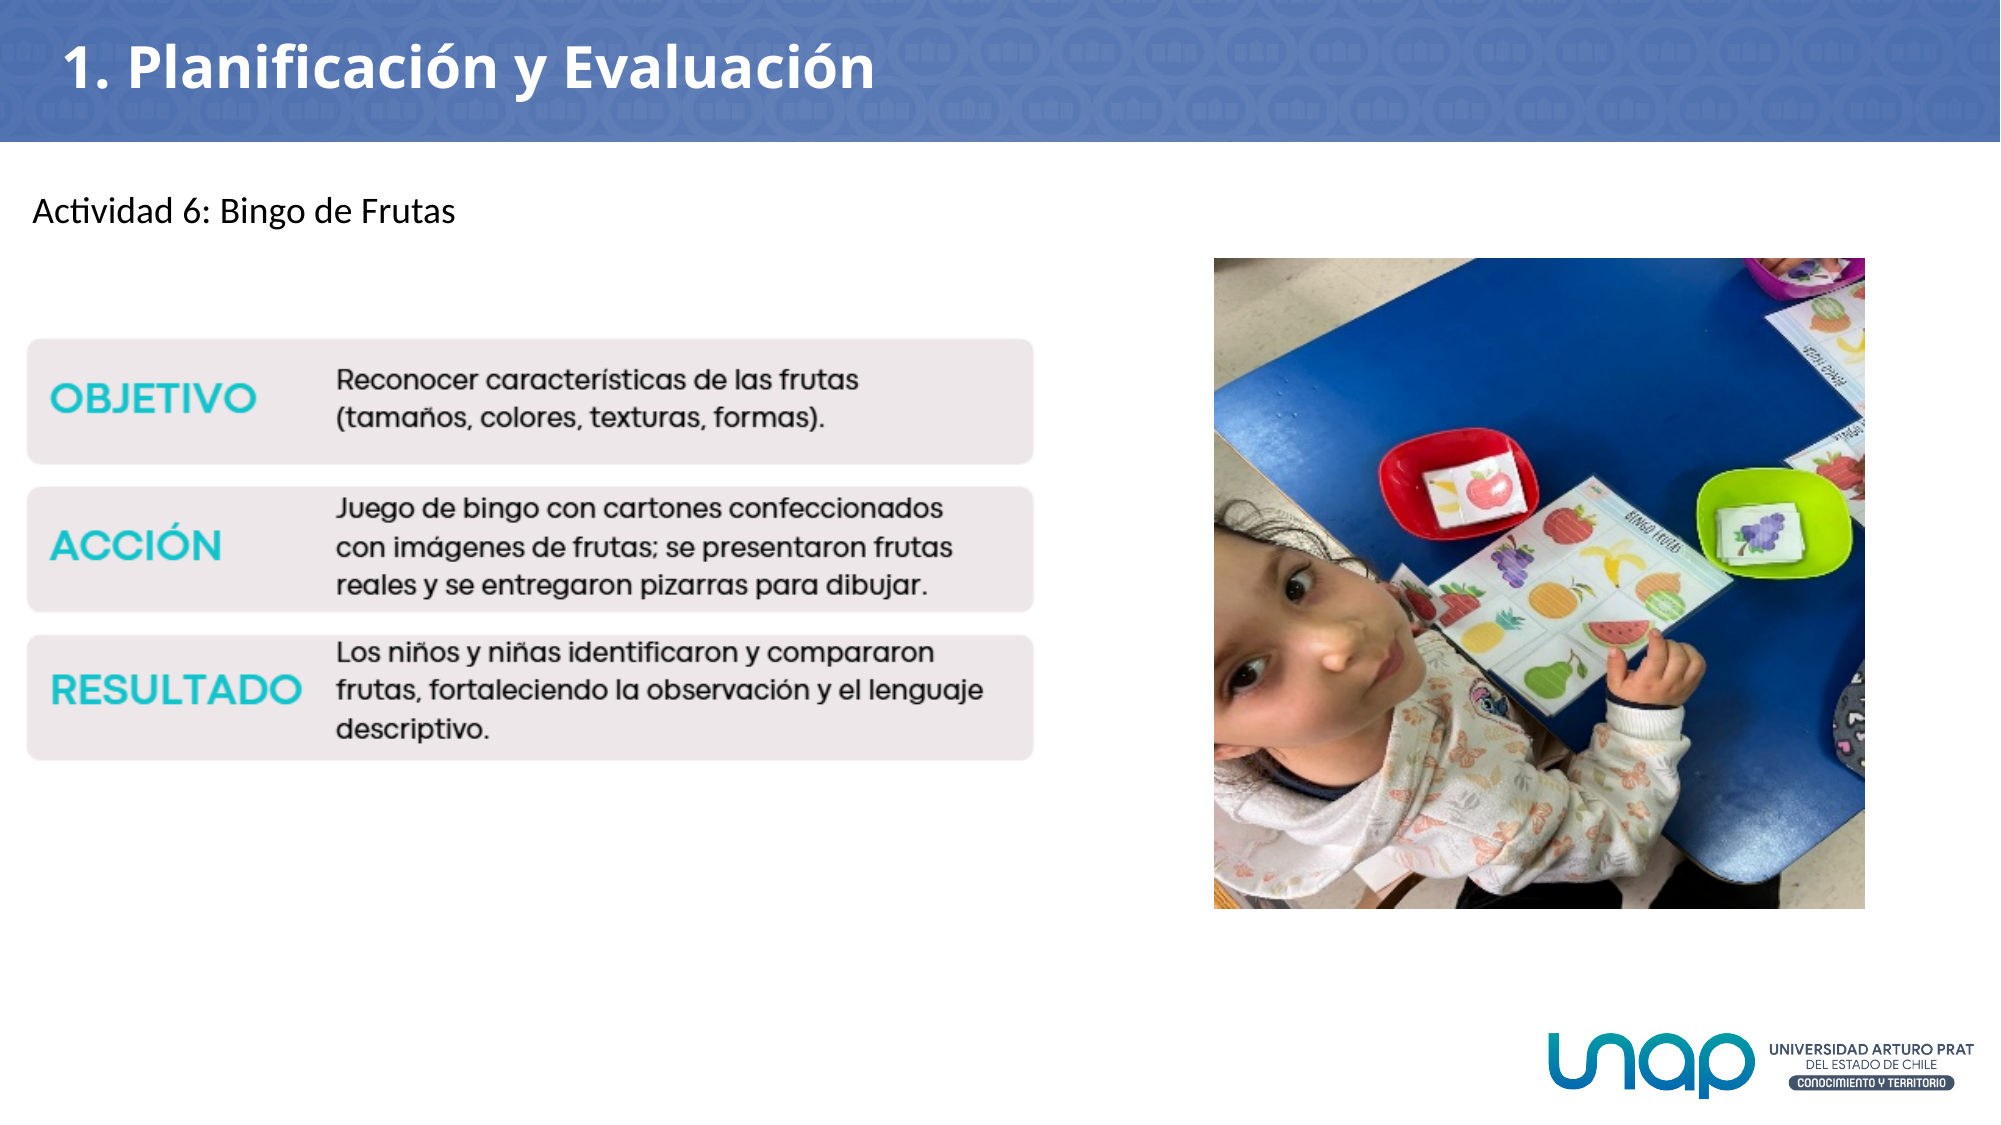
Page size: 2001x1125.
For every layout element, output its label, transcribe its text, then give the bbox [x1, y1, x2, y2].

text_box Actividad 6: Bingo de Frutas [17, 178, 1018, 239]
picture [1539, 1025, 1983, 1107]
picture [1214, 258, 1865, 909]
picture [0, 0, 2000, 142]
picture [0, 313, 1055, 811]
